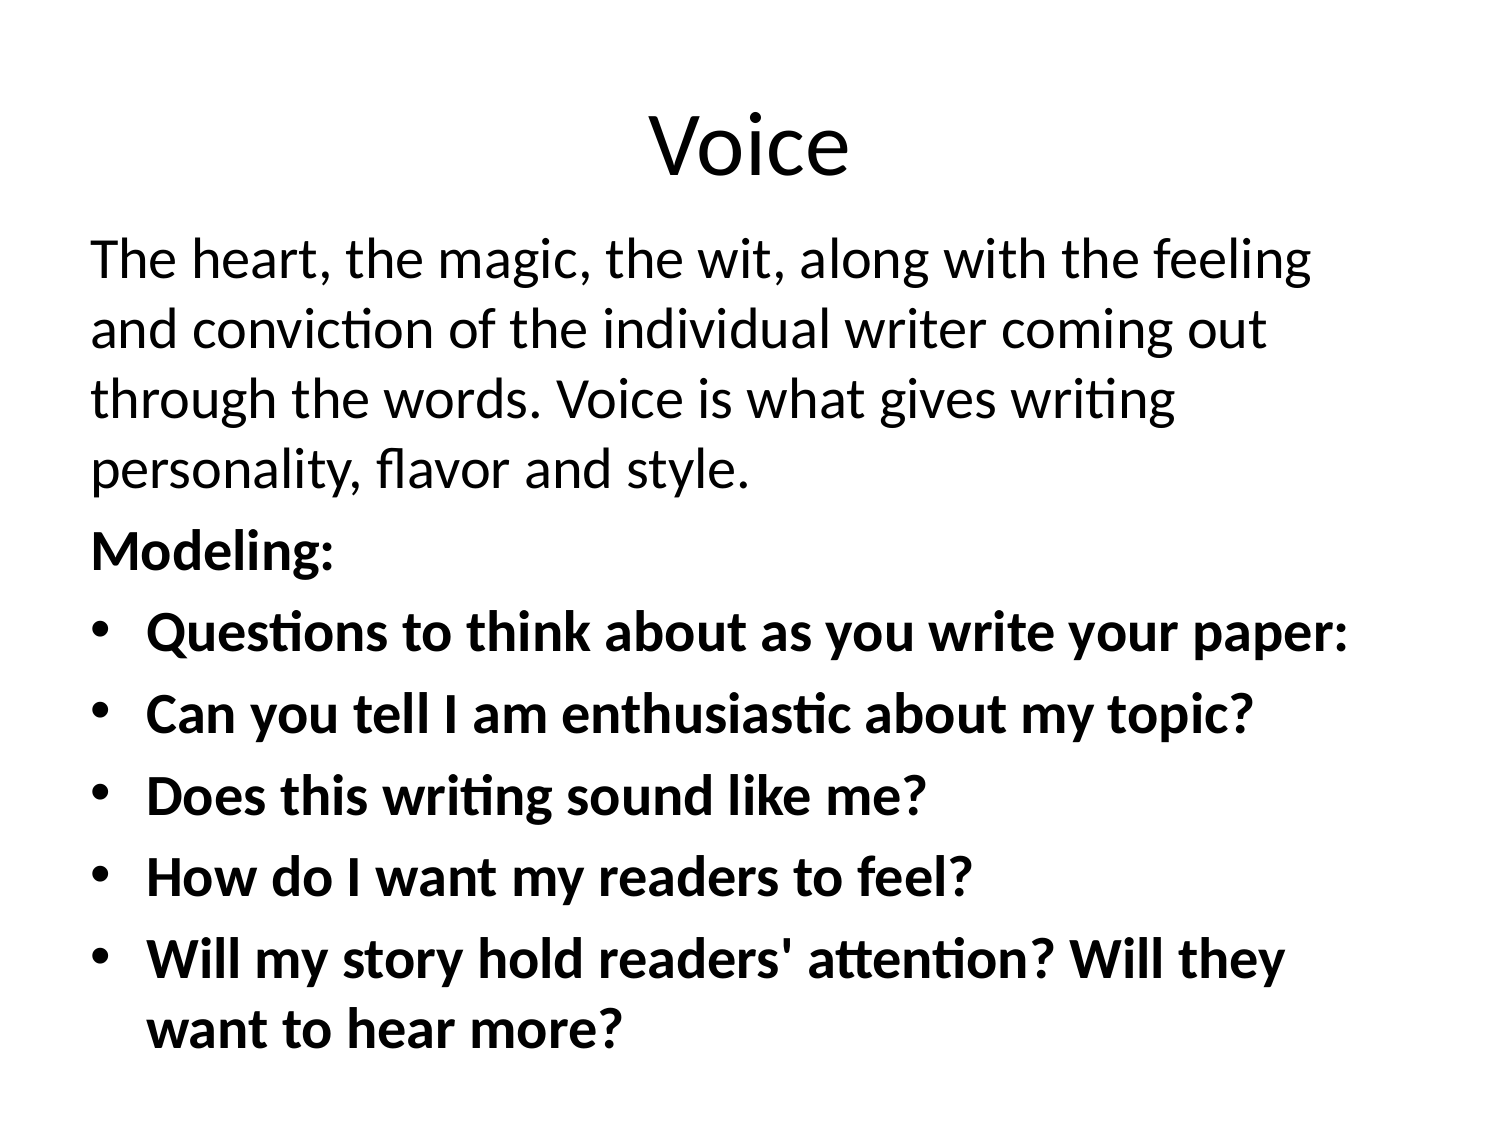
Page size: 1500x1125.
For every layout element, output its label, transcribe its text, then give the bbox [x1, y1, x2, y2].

list The heart, the magic, the wit, along with the feeling and conviction of the individual writer coming out through the words. Voice is what gives writing personality, flavor and style. Modeling: Questions to think about as you write your paper: Can you tell I am enthusiastic about my topic? Does this writing sound like me? How do I want my readers to feel? Will my story hold readers' attention? Will they want to hear more? [75, 212, 1425, 1088]
title Voice [75, 45, 1425, 212]
